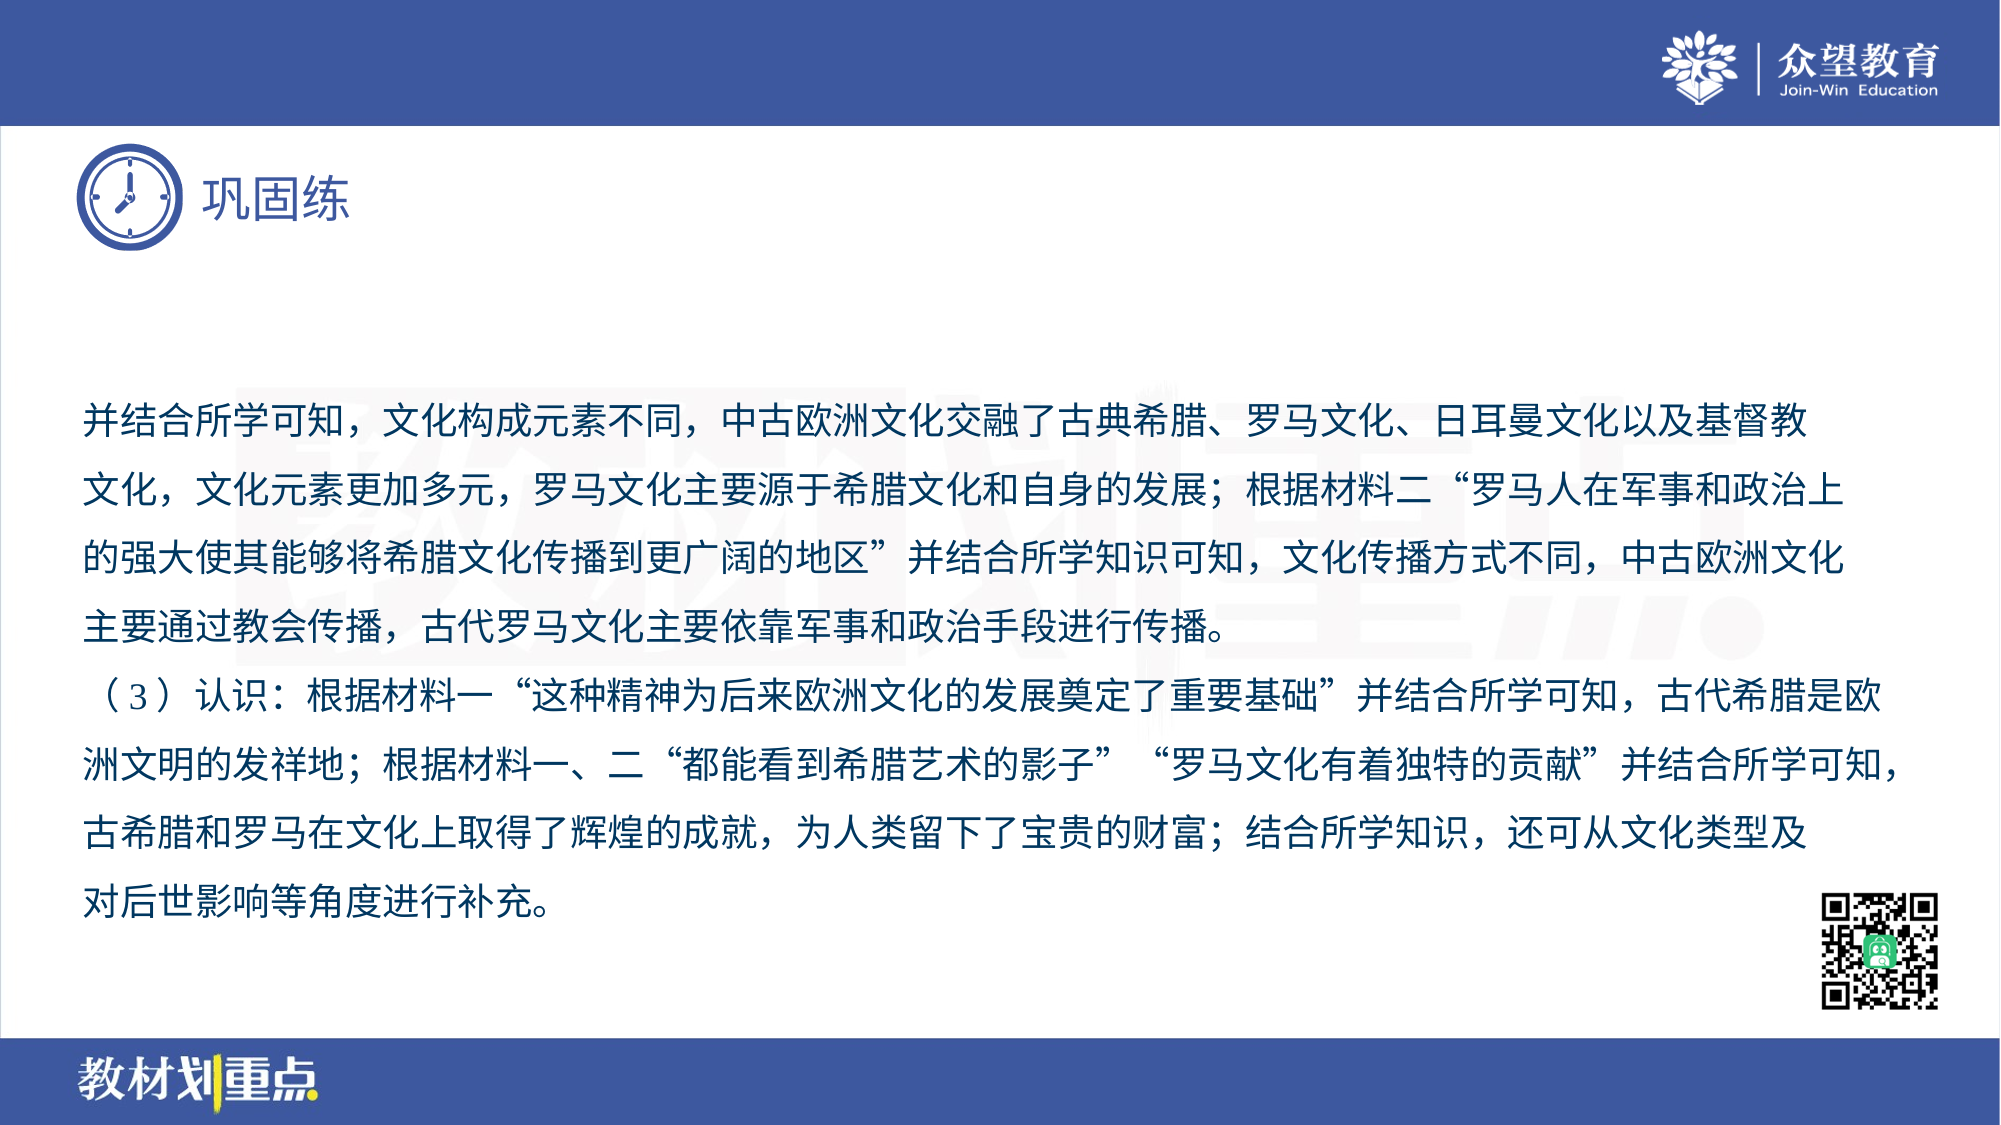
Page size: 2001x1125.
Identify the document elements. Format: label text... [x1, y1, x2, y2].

text_box 并结合所学可知，文化构成元素不同，中古欧洲文化交融了古典希腊、罗马文化、日耳曼文化以及基督教 文化，文化元素更加多元，罗马文化主要源于希腊文化和自身的发展；根据材料二“罗马人在军事和政治上 的强大使其能够将希腊文化传播到更广阔的地区”并结合所学知识可知，文化传播方式不同，中古欧洲文化 主要通过教会传播，古代罗马文化主要依靠军事和政治手段进行传播。 （3）认识：根据材料一“这种精神为后来欧洲文化的发展奠定了重要基础”并结合所学可知，古代希腊是欧 洲文明的发祥地；根据材料一、二“都能看到希腊艺术的影子”“罗马文化有着独特的贡献”并结合所学可知， 古希腊和罗马在文化上取得了辉煌的成就，为人类留下了宝贵的财富；结合所学知识，还可从文化类型及 对后世影响等角度进行补充。 [82, 373, 1817, 913]
picture [0, 0, 2000, 1125]
